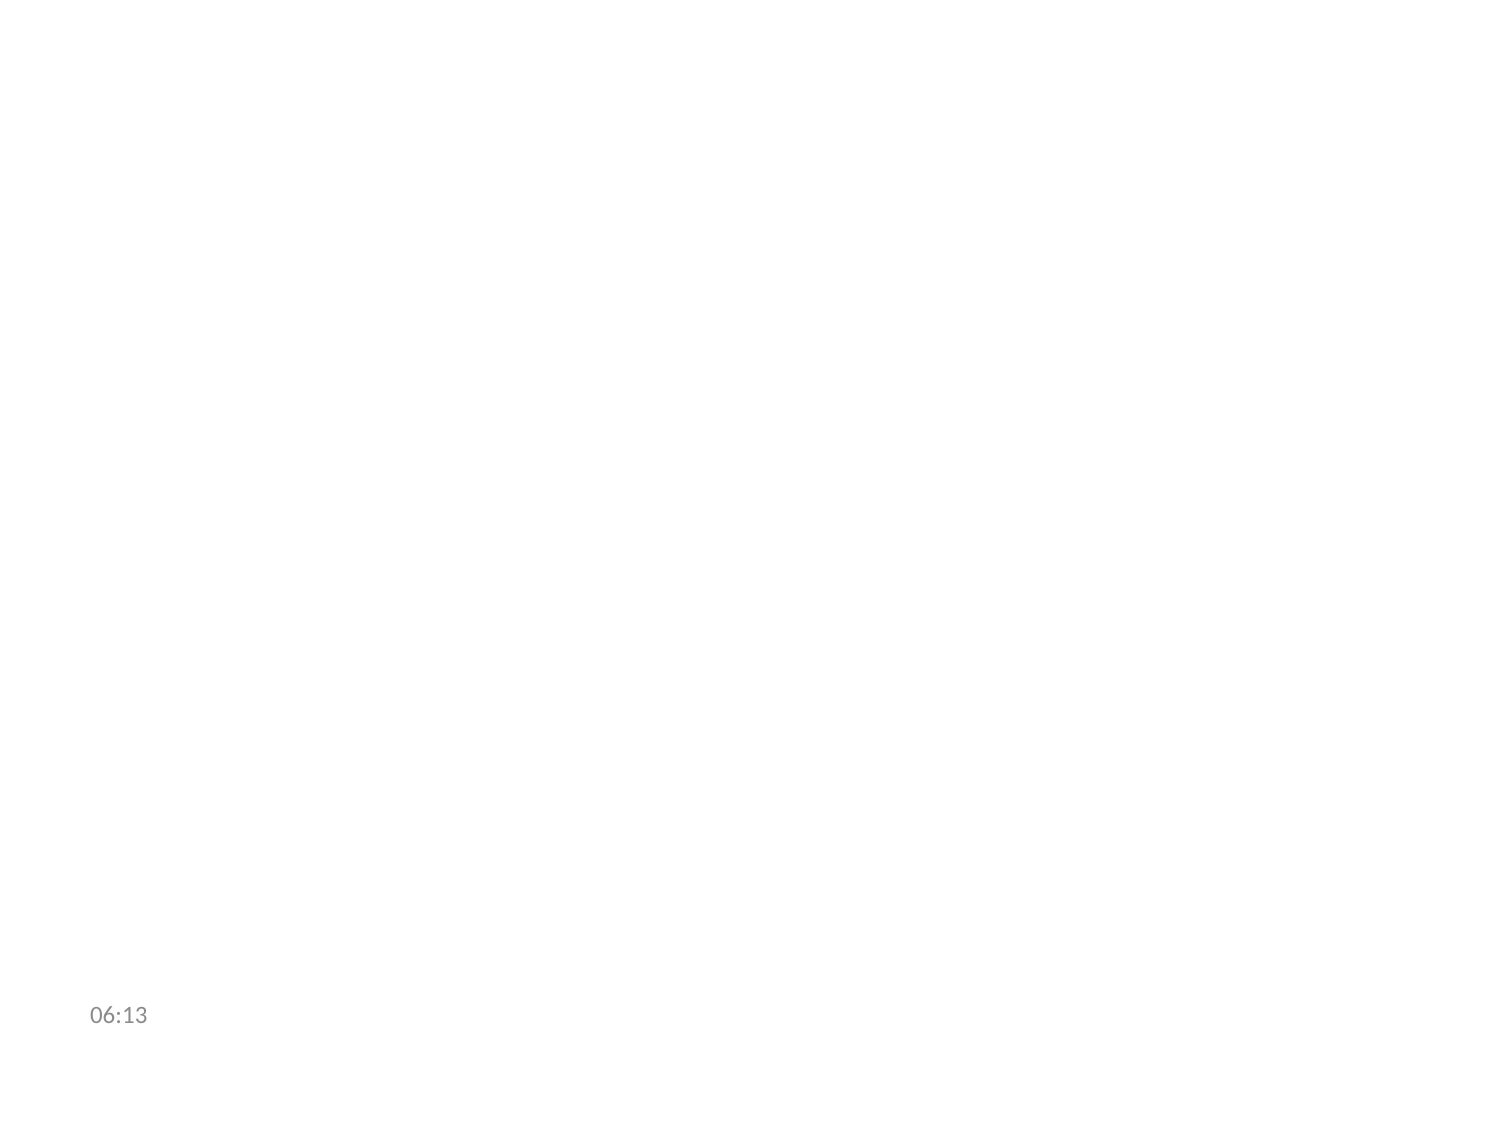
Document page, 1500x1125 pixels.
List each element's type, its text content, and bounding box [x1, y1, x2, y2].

text_box 15:35 [75, 983, 425, 1044]
